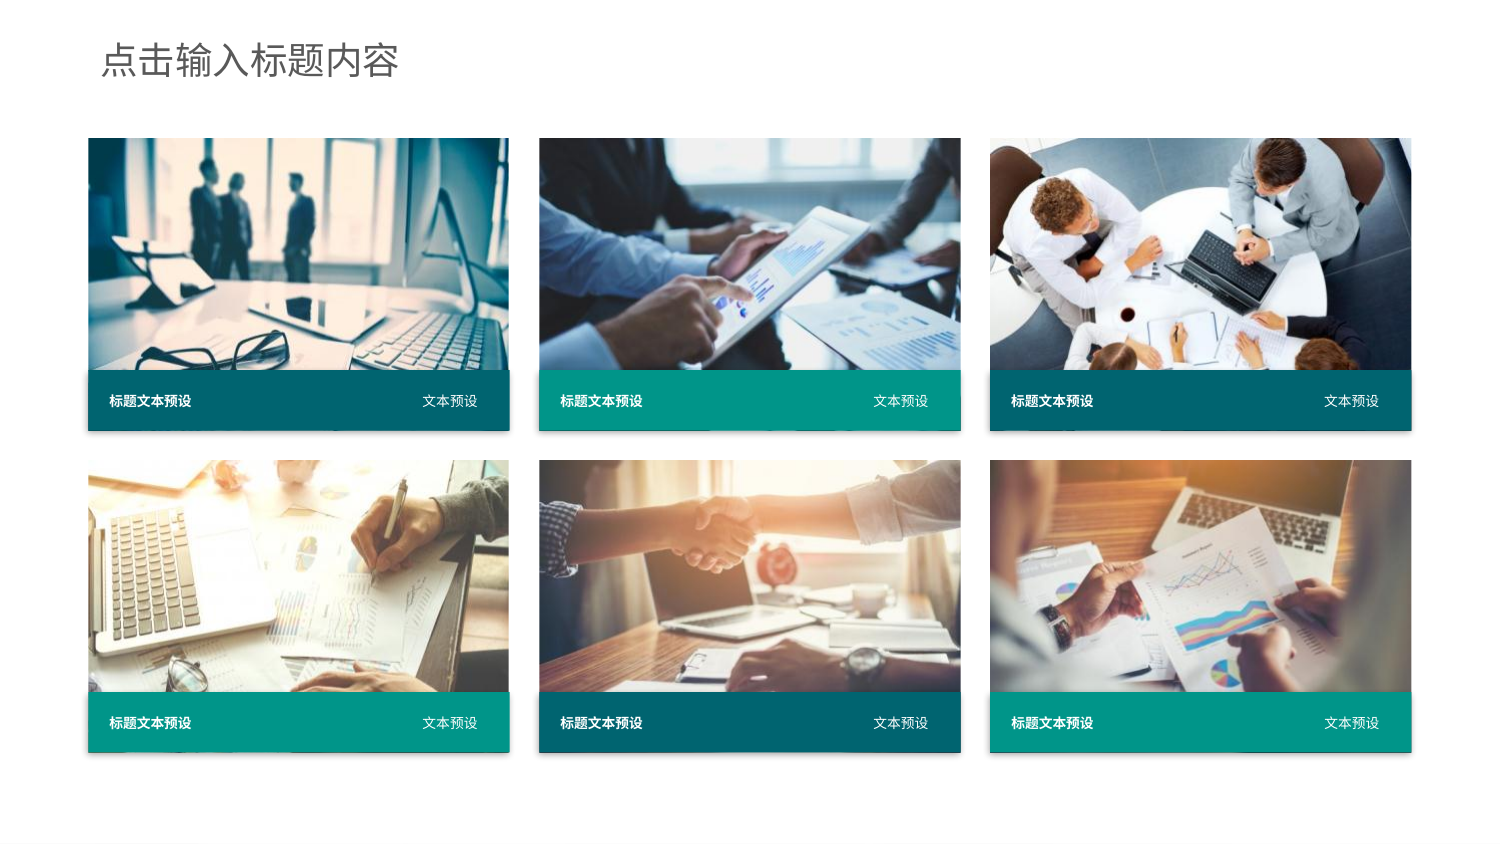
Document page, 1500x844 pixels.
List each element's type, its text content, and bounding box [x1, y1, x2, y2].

text_box [88, 691, 510, 753]
text_box [988, 458, 1414, 693]
text_box 标题文本预设 [1011, 385, 1193, 417]
text_box [539, 369, 961, 431]
text_box [539, 691, 961, 753]
text_box 标题文本预设 [1011, 707, 1193, 739]
text_box [989, 691, 1412, 753]
text_box [86, 136, 511, 370]
text_box 标题文本预设 [109, 385, 291, 417]
text_box 标题文本预设 [560, 385, 742, 417]
text_box [989, 369, 1412, 431]
text_box 文本预设 [742, 385, 944, 417]
text_box 文本预设 [1193, 707, 1394, 739]
text_box [537, 136, 963, 371]
text_box 文本预设 [742, 707, 944, 739]
text_box 点击输入标题内容 [100, 28, 450, 91]
text_box 标题文本预设 [560, 707, 742, 739]
text_box 文本预设 [291, 385, 493, 417]
text_box 文本预设 [291, 707, 493, 739]
text_box [86, 458, 511, 692]
text_box 文本预设 [1193, 385, 1394, 417]
text_box 标题文本预设 [109, 707, 291, 739]
text_box [88, 369, 510, 431]
text_box [537, 458, 963, 693]
text_box [988, 136, 1414, 371]
